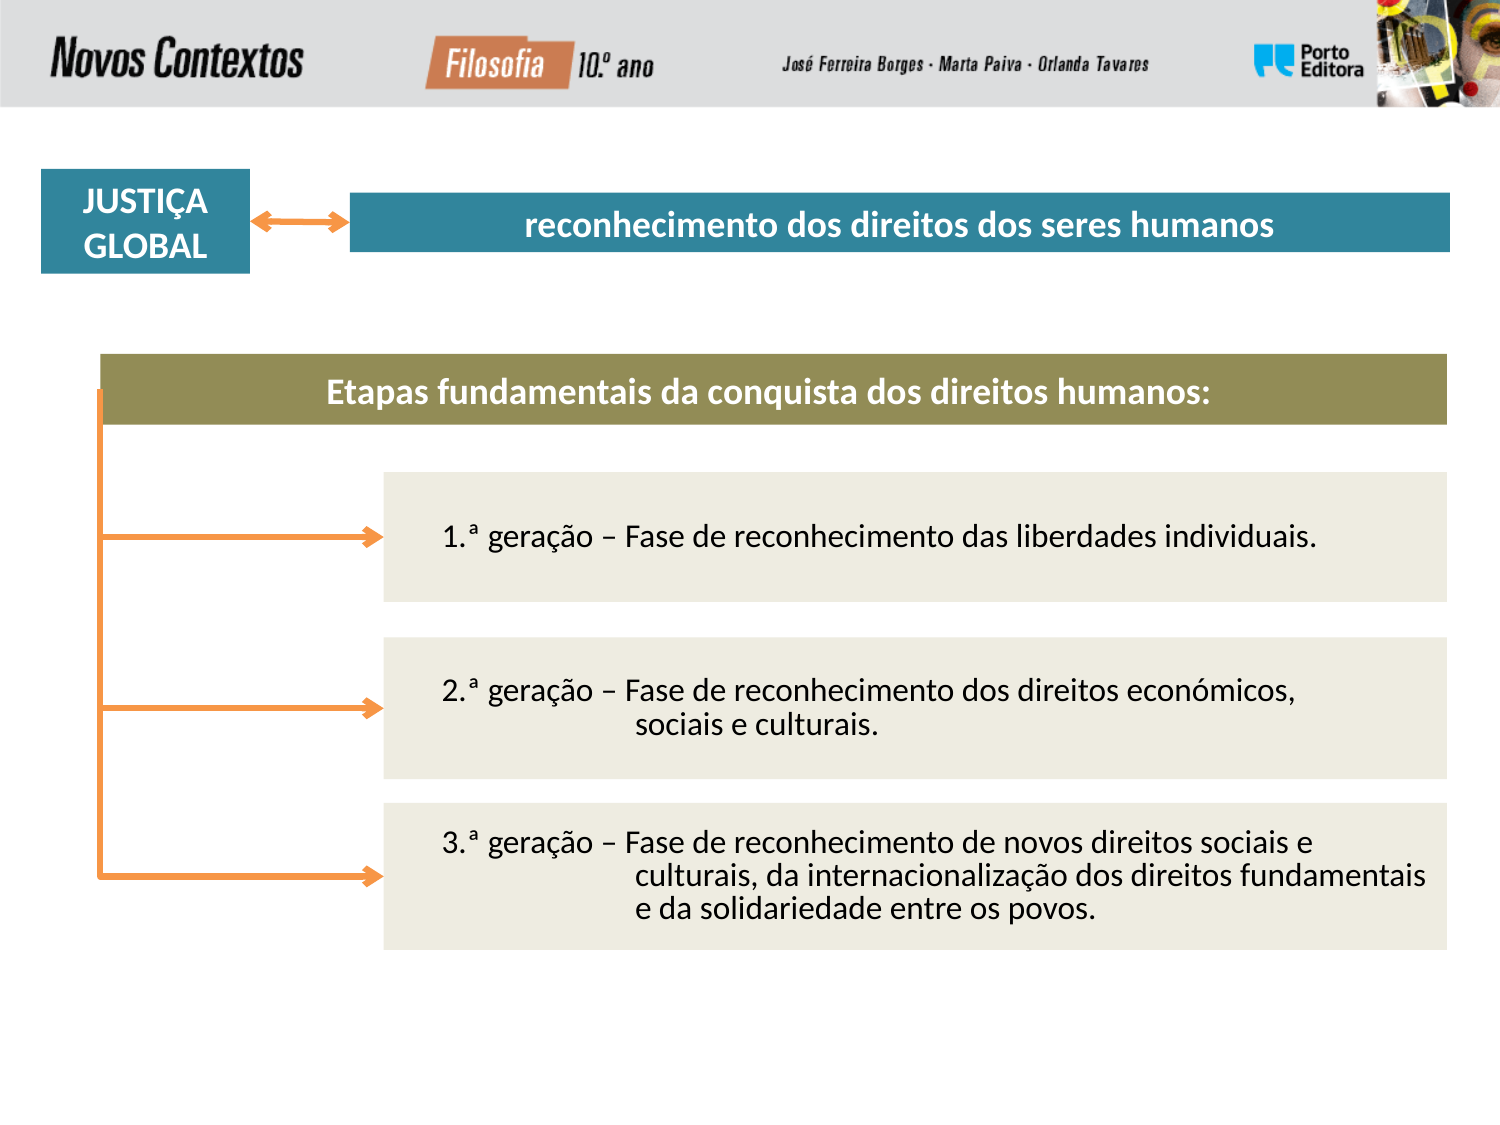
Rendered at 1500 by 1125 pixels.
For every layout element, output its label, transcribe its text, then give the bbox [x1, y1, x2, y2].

text_box 1.ª geração – Fase de reconhecimento das liberdades individuais. [396, 470, 1449, 604]
text_box Etapas fundamentais da conquista dos direitos humanos: [98, 352, 1449, 427]
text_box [100, 389, 385, 877]
picture [0, 0, 1500, 153]
text_box 3.ª geração – Fase de reconhecimento de novos direitos sociais e culturais, da internacionalização dos direitos fundamentais e da solidariedade entre os povos. [382, 801, 1449, 952]
text_box reconhecimento dos direitos dos seres humanos [349, 192, 1450, 253]
text_box 2.ª geração – Fase de reconhecimento dos direitos económicos, sociais e culturais. [394, 635, 1449, 781]
text_box JUSTIÇA GLOBAL [41, 168, 250, 274]
